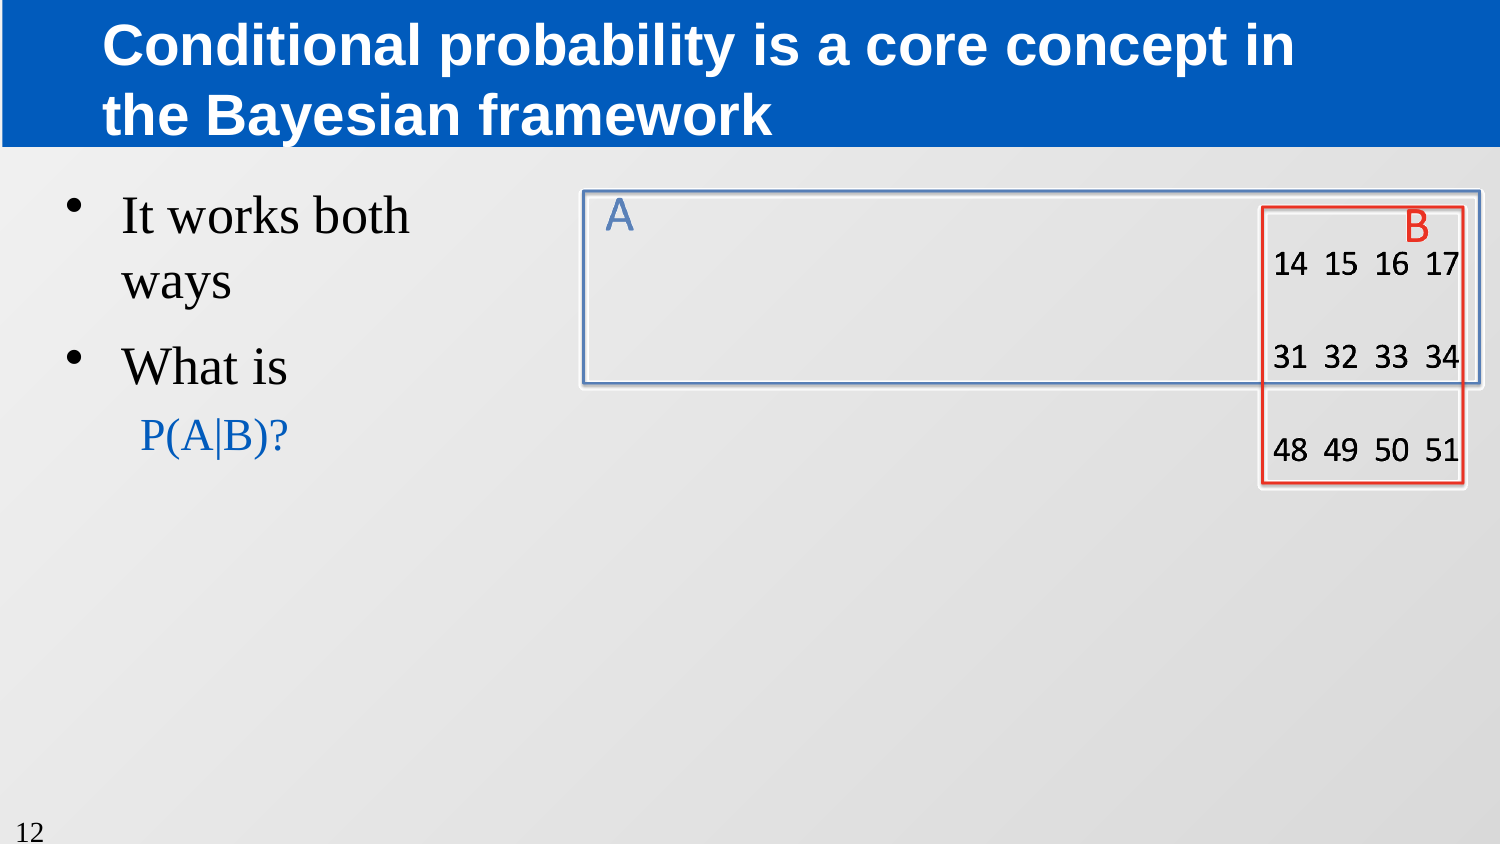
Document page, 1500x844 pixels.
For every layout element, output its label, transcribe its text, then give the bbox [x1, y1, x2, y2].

title Conditional probability is a core concept in the Bayesian framework [87, 0, 1363, 147]
list It works both ways What is P(A|B)? [49, 171, 551, 844]
slide_number 12 [0, 806, 49, 844]
picture [567, 173, 1500, 511]
